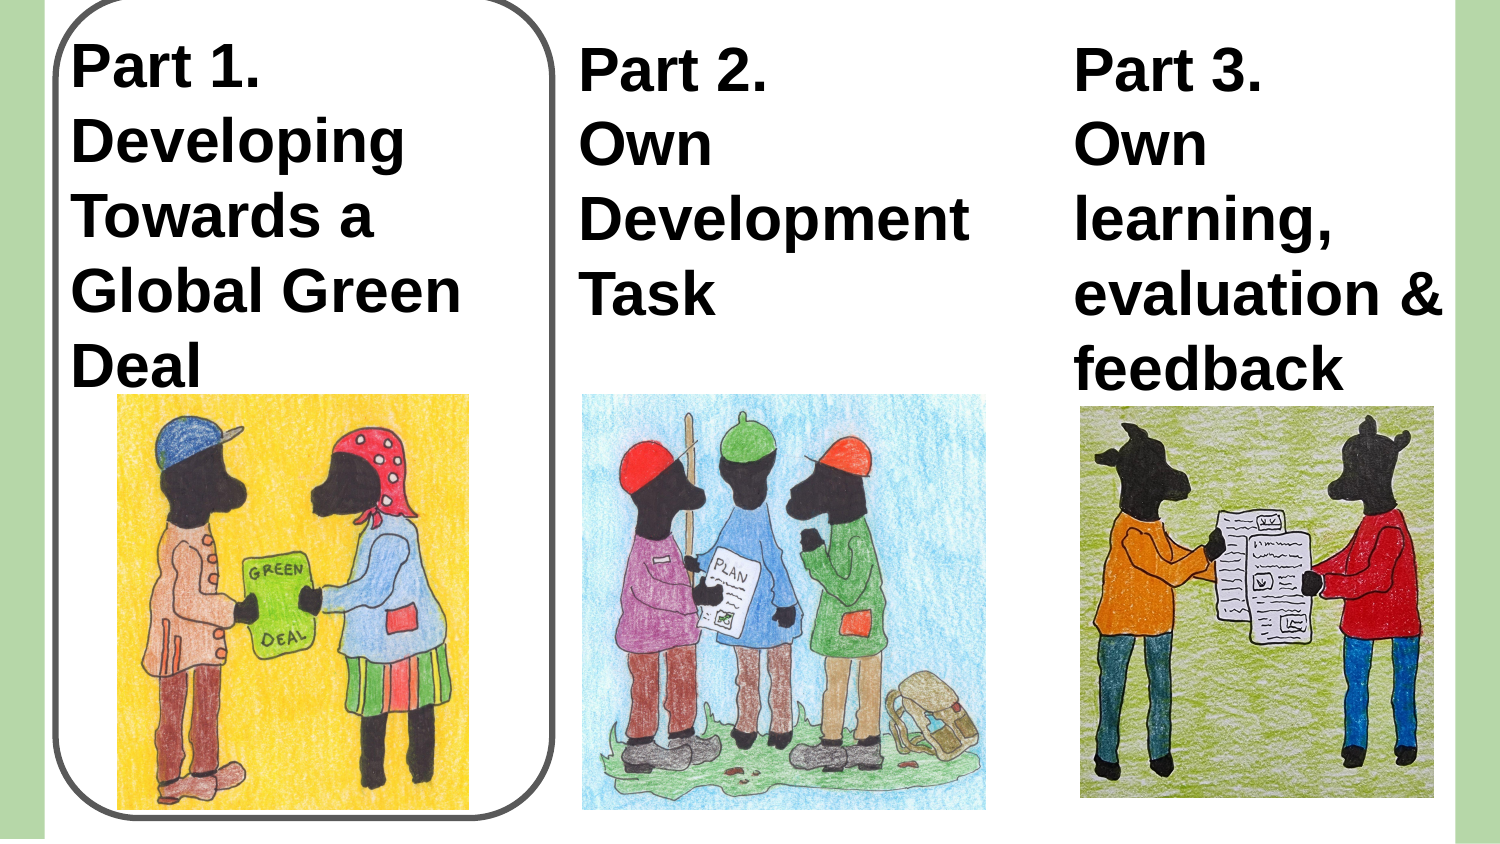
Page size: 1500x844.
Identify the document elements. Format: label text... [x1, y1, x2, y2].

text_box [0, 0, 45, 839]
picture [1079, 406, 1434, 798]
picture [116, 394, 469, 810]
title Part 1. Developing Towards a Global Green Deal [55, 9, 553, 341]
title Part 3. Own learning, evaluation & feedback [1058, 13, 1481, 403]
title Part 2. Own Development Task [563, 13, 1005, 337]
picture [581, 394, 987, 810]
text_box [55, 341, 553, 819]
text_box [92, 0, 516, 9]
text_box [1455, 0, 1500, 844]
